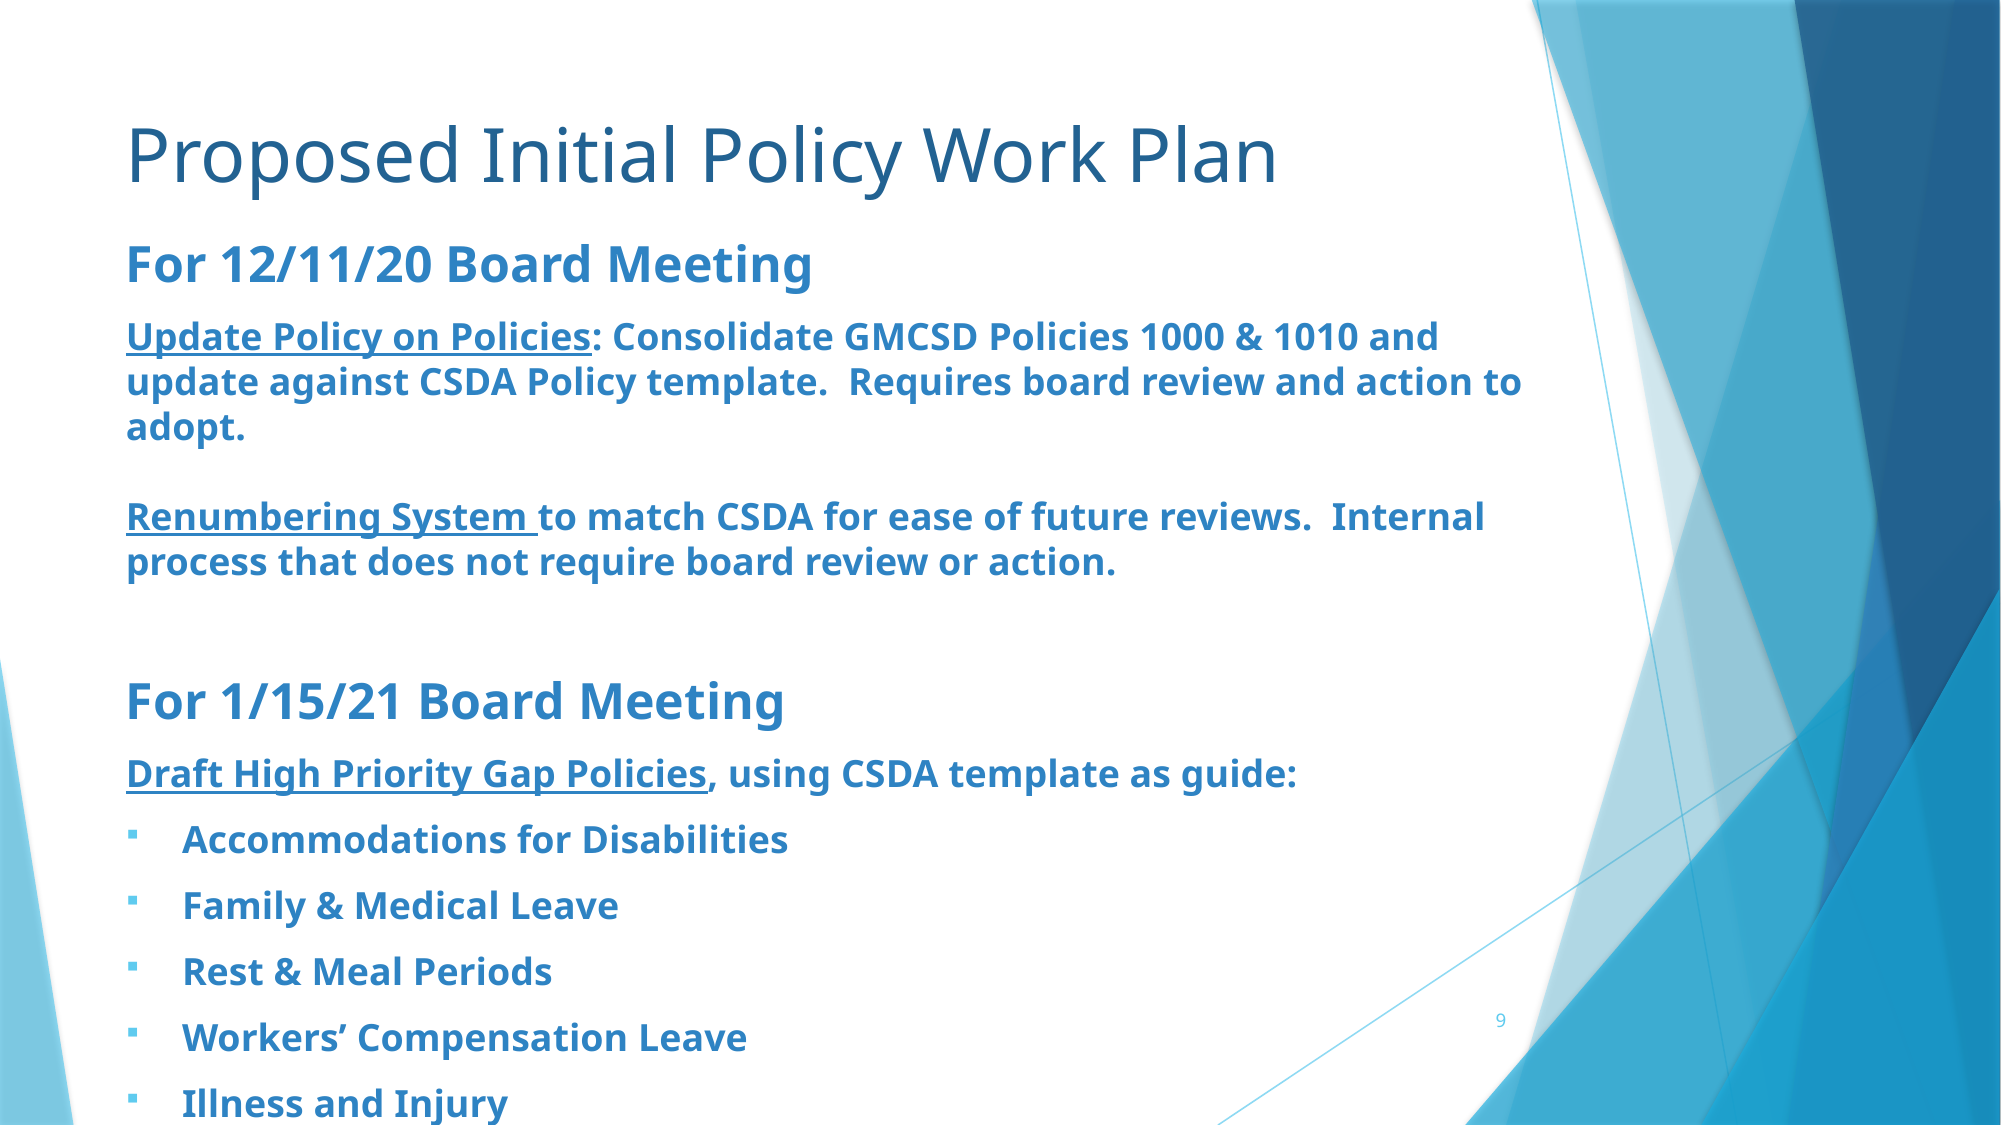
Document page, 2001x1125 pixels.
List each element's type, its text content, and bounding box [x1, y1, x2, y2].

text_box Proposed Initial Policy Work Plan [111, 99, 1522, 224]
text_box For 12/11/20 Board Meeting Update Policy on Policies: Consolidate GMCSD Policies 1000 & 1010 and update against CSDA Policy template. Requires board review and action to adopt. Renumbering System to match CSDA for ease of future reviews. Internal process that does not require board review or action. For 1/15/21 Board Meeting Draft High Priority Gap Policies, using CSDA template as guide: Accommodations for Disabilities Family & Medical Leave Rest & Meal Periods Workers’ Compensation Leave Illness and Injury [111, 224, 1570, 1051]
